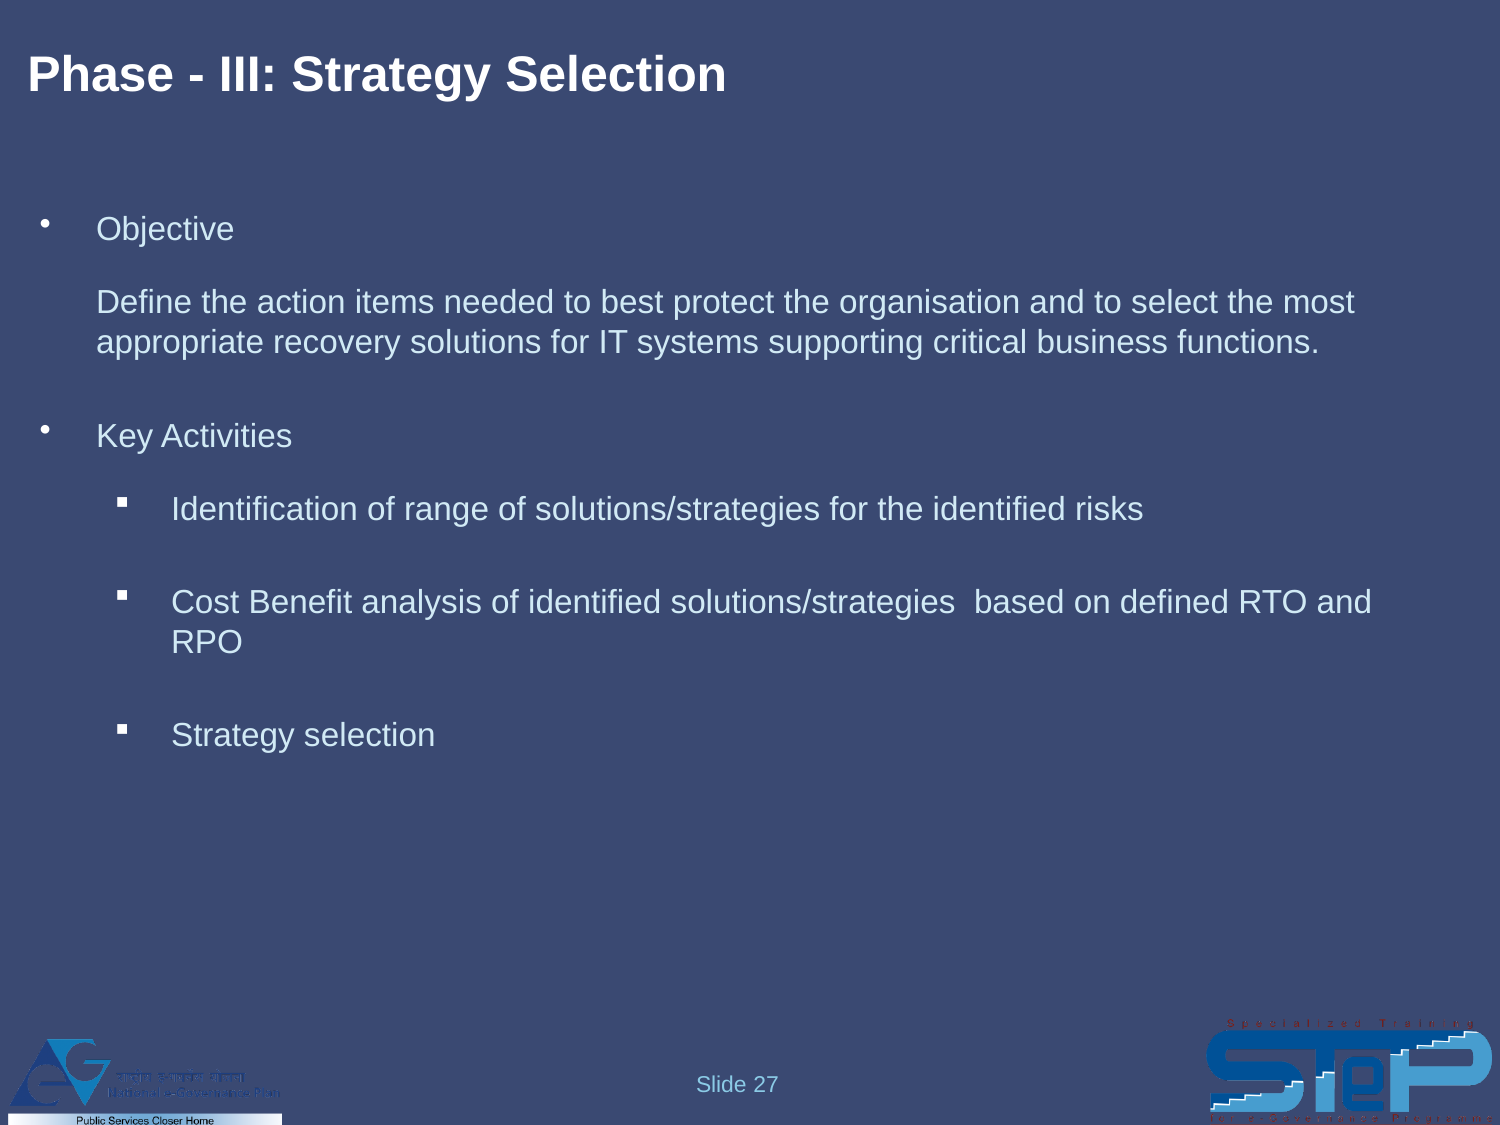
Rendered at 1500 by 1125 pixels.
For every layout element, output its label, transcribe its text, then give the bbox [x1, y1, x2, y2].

picture [1205, 1019, 1492, 1125]
text_box Phase - III: Strategy Selection [12, 17, 1460, 125]
picture [8, 1039, 282, 1125]
text_box Objective Define the action items needed to best protect the organisation and to select the most appropriate recovery solutions for IT systems supporting critical business functions. Key Activities Identification of range of solutions/strategies for the identified risks Cost Benefit analysis of identified solutions/strategies based on defined RTO and RPO Strategy selection [24, 200, 1438, 850]
text_box Slide 27 [562, 1070, 913, 1096]
